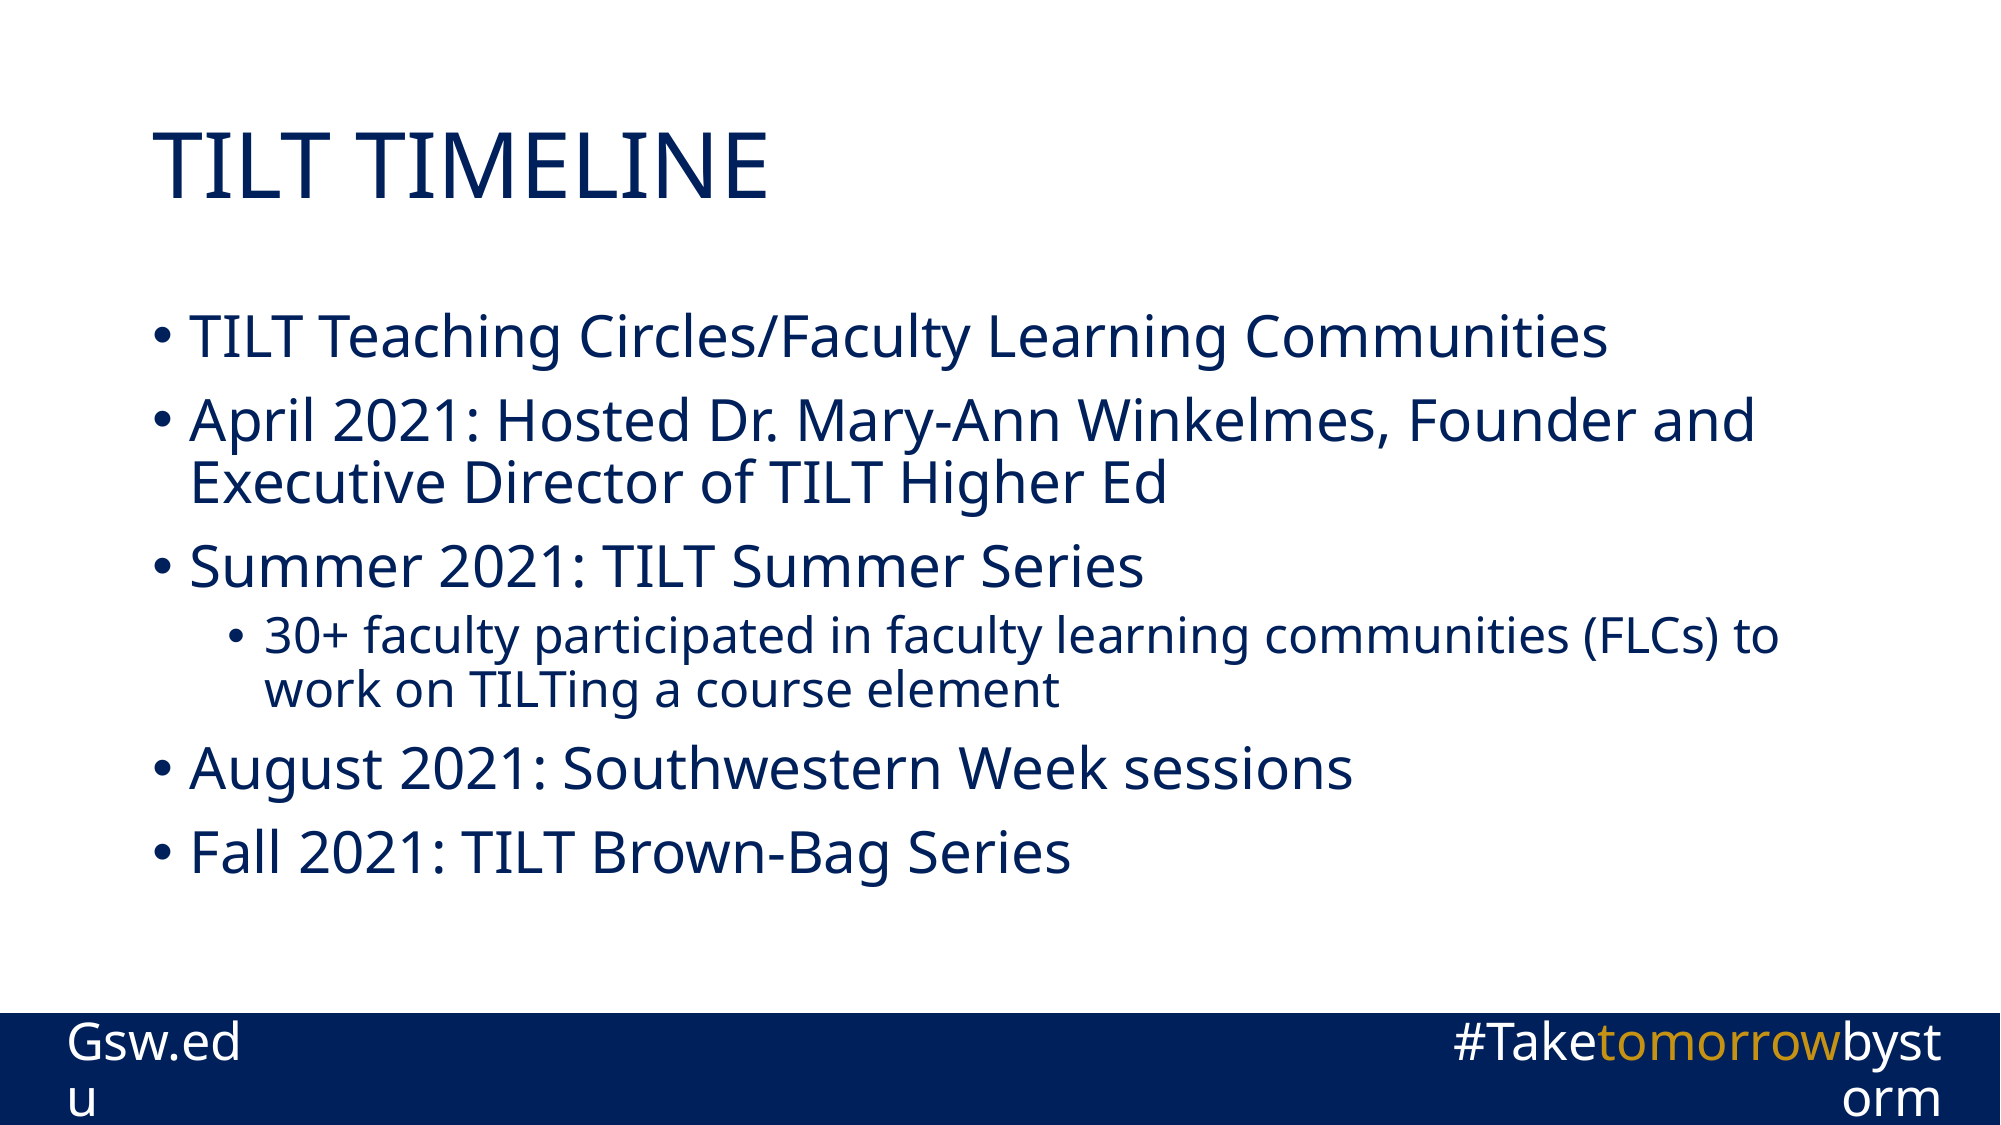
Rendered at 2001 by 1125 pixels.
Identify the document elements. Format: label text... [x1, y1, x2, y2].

title TILT TIMELINE [137, 59, 1863, 278]
list TILT Teaching Circles/Faculty Learning Communities April 2021: Hosted Dr. Mary-Ann Winkelmes, Founder and Executive Director of TILT Higher Ed Summer 2021: TILT Summer Series 30+ faculty participated in faculty learning communities (FLCs) to work on TILTing a course element August 2021: Southwestern Week sessions Fall 2021: TILT Brown-Bag Series [137, 299, 1863, 987]
